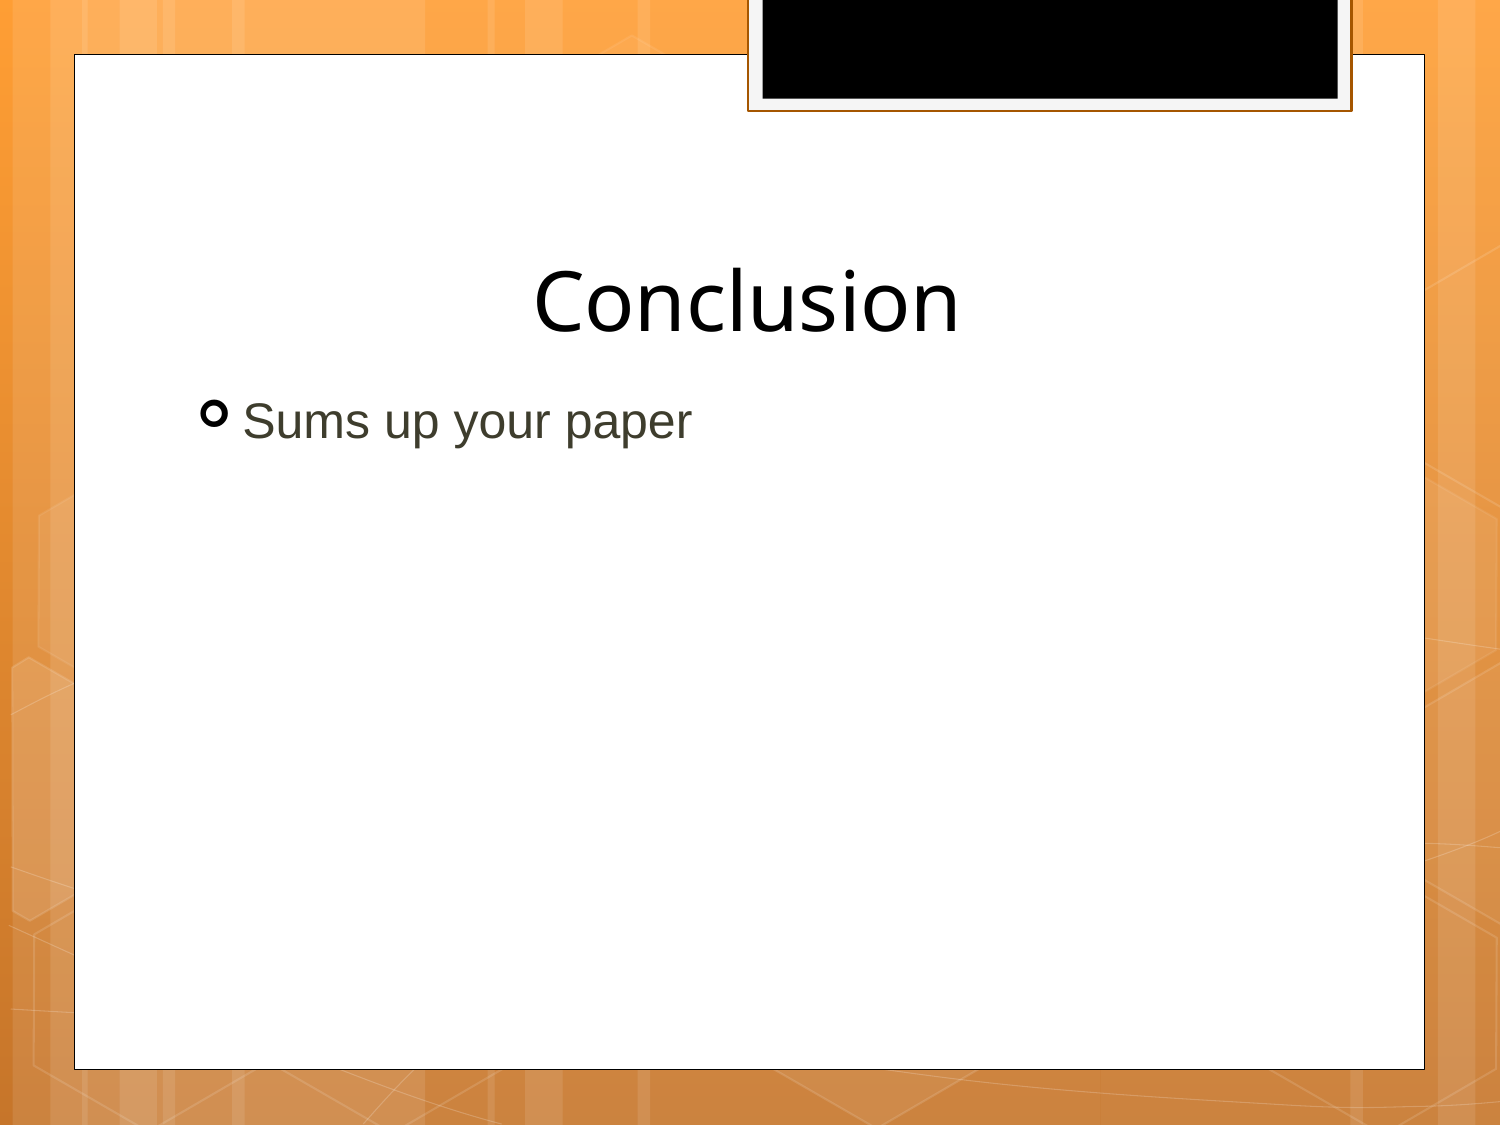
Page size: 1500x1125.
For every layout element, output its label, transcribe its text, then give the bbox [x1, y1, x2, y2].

list Sums up your paper [171, 381, 1283, 957]
title Conclusion [171, 168, 1324, 357]
